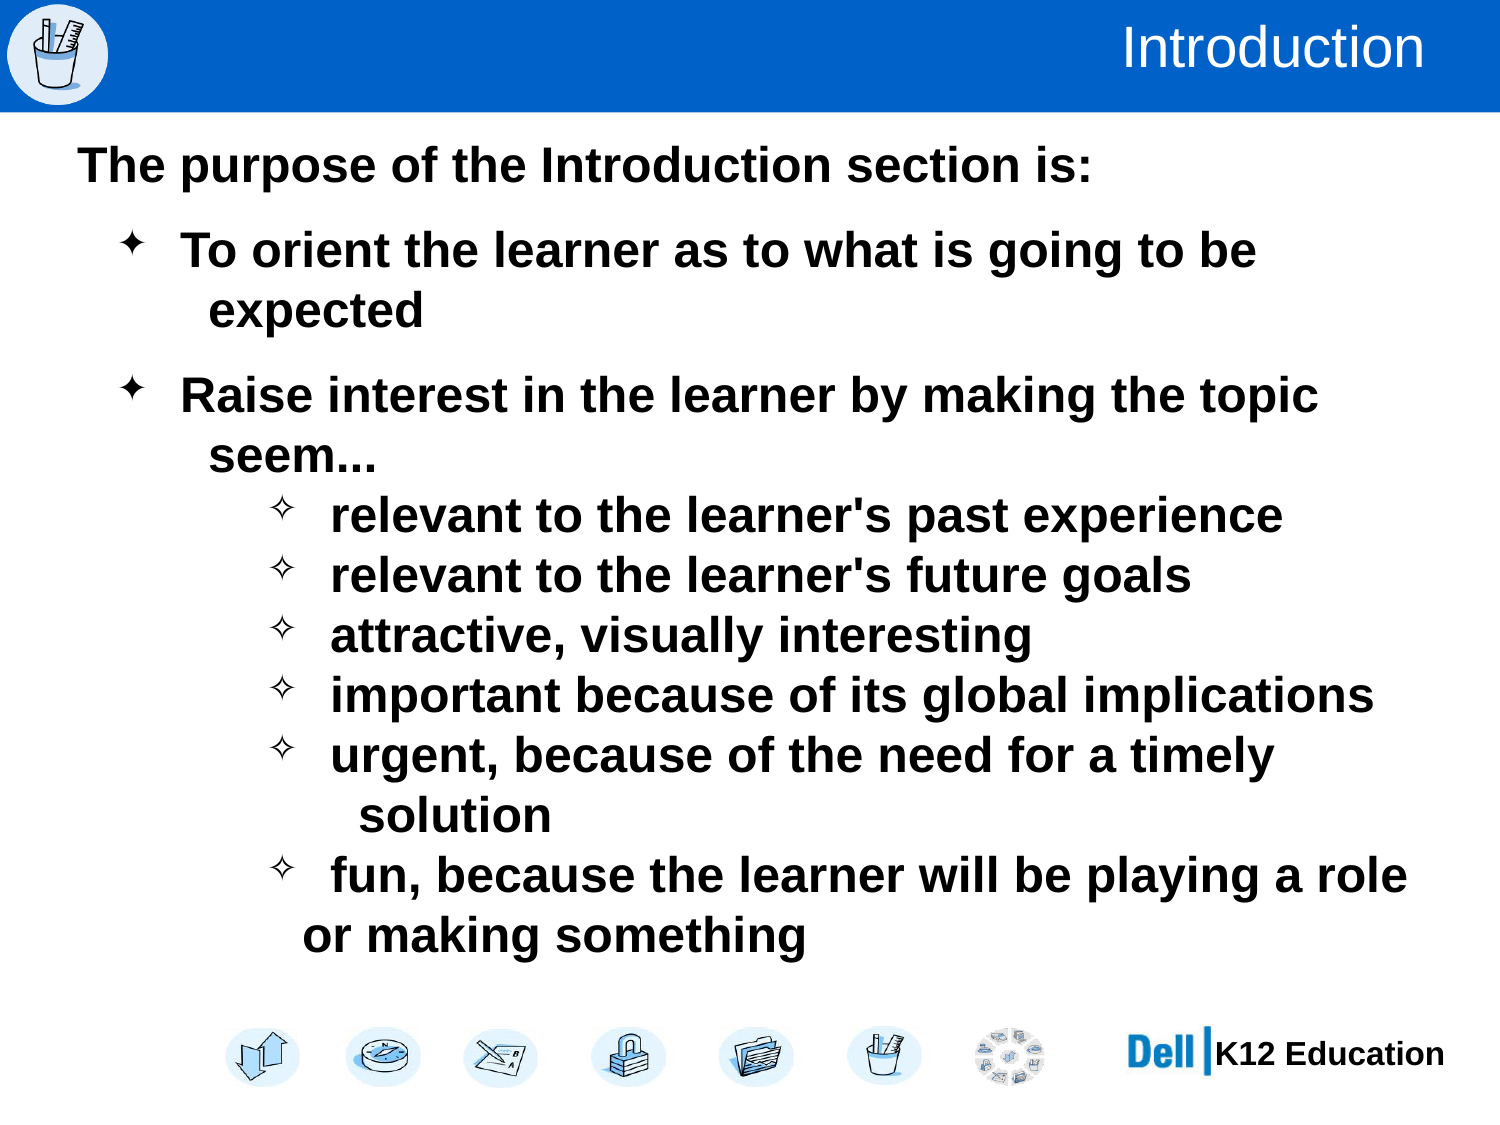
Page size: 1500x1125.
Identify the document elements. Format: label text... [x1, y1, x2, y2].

title Introduction [112, 0, 1459, 88]
picture [1125, 1024, 1214, 1079]
picture [345, 1027, 421, 1087]
picture [7, 4, 108, 105]
picture [847, 1026, 922, 1085]
picture [718, 1027, 794, 1087]
picture [591, 1027, 666, 1087]
picture [975, 1026, 1048, 1087]
picture [225, 1028, 300, 1087]
text_box The purpose of the Introduction section is: To orient the learner as to what is going to be expected Raise interest in the learner by making the topic seem... relevant to the learner's past experience relevant to the learner's future goals attractive, visually interesting important because of its global implications urgent, because of the need for a timely solution fun, because the learner will be playing a role or making something [62, 124, 1452, 970]
picture [463, 1029, 538, 1088]
